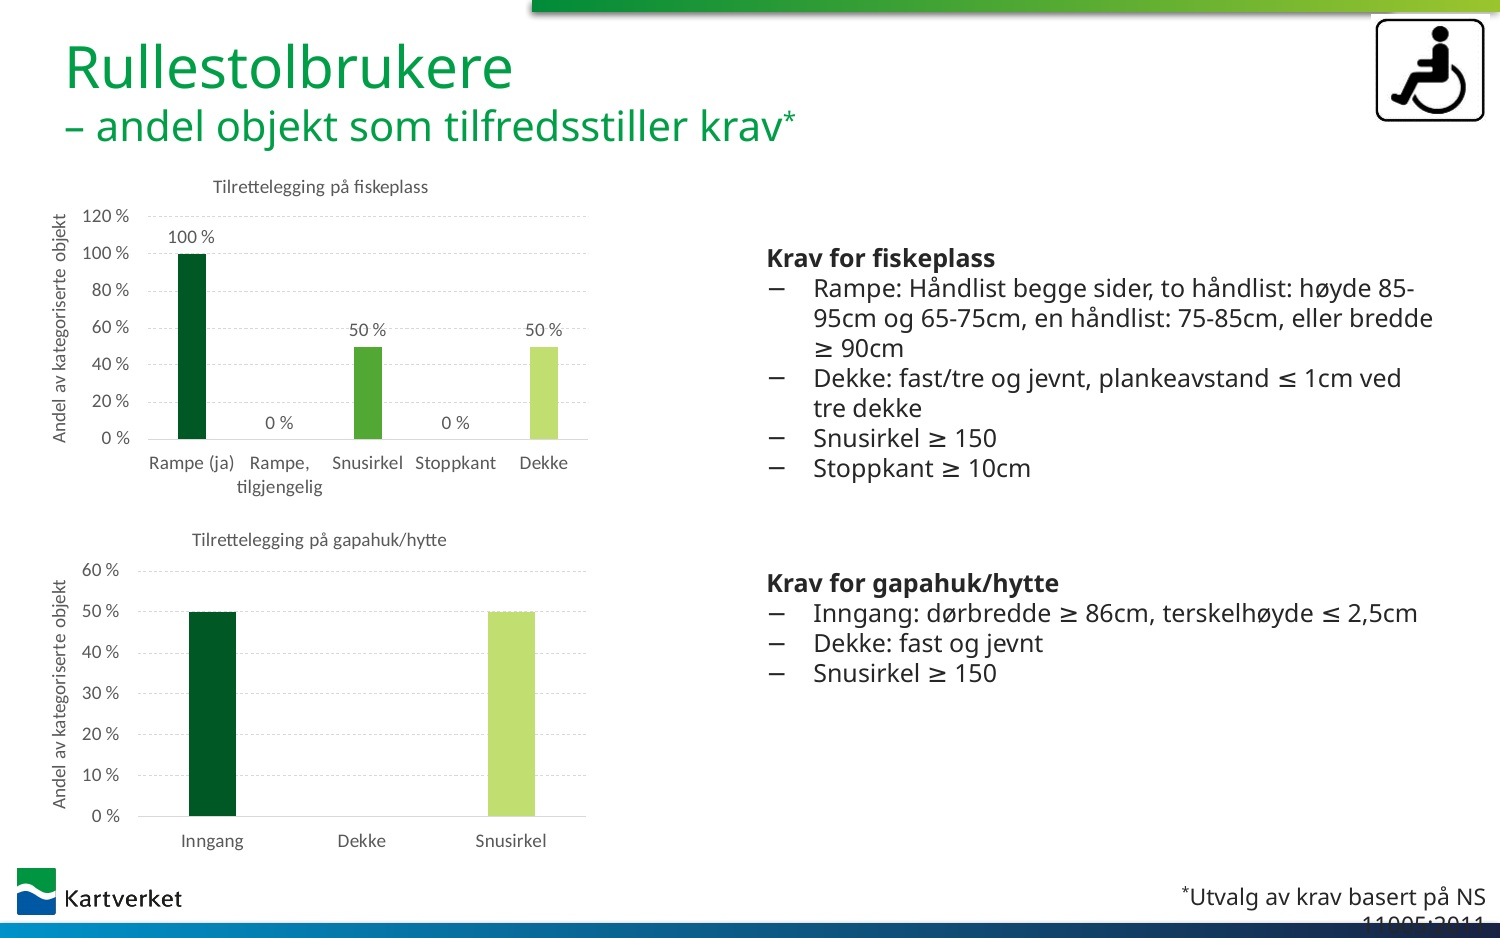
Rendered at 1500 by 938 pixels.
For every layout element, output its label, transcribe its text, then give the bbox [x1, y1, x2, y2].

text_box Krav for fiskeplass Rampe: Håndlist begge sider, to håndlist: høyde 85-95cm og 65-75cm, en håndlist: 75-85cm, eller bredde ≥ 90cm Dekke: fast/tre og jevnt, plankeavstand ≤ 1cm ved tre dekke Snusirkel ≥ 150 Stoppkant ≥ 10cm [751, 235, 1452, 490]
text_box *Utvalg av krav basert på NS 11005:2011 [1068, 873, 1500, 938]
text_box Krav for gapahuk/hytte Inngang: dørbredde ≥ 86cm, terskelhøyde ≤ 2,5cm Dekke: fast og jevnt Snusirkel ≥ 150 [751, 560, 1452, 695]
picture [41, 520, 597, 859]
picture [41, 166, 599, 505]
picture [1371, 13, 1491, 127]
text_box Rullestolbrukere – andel objekt som tilfredsstiller krav* [49, 29, 1431, 158]
